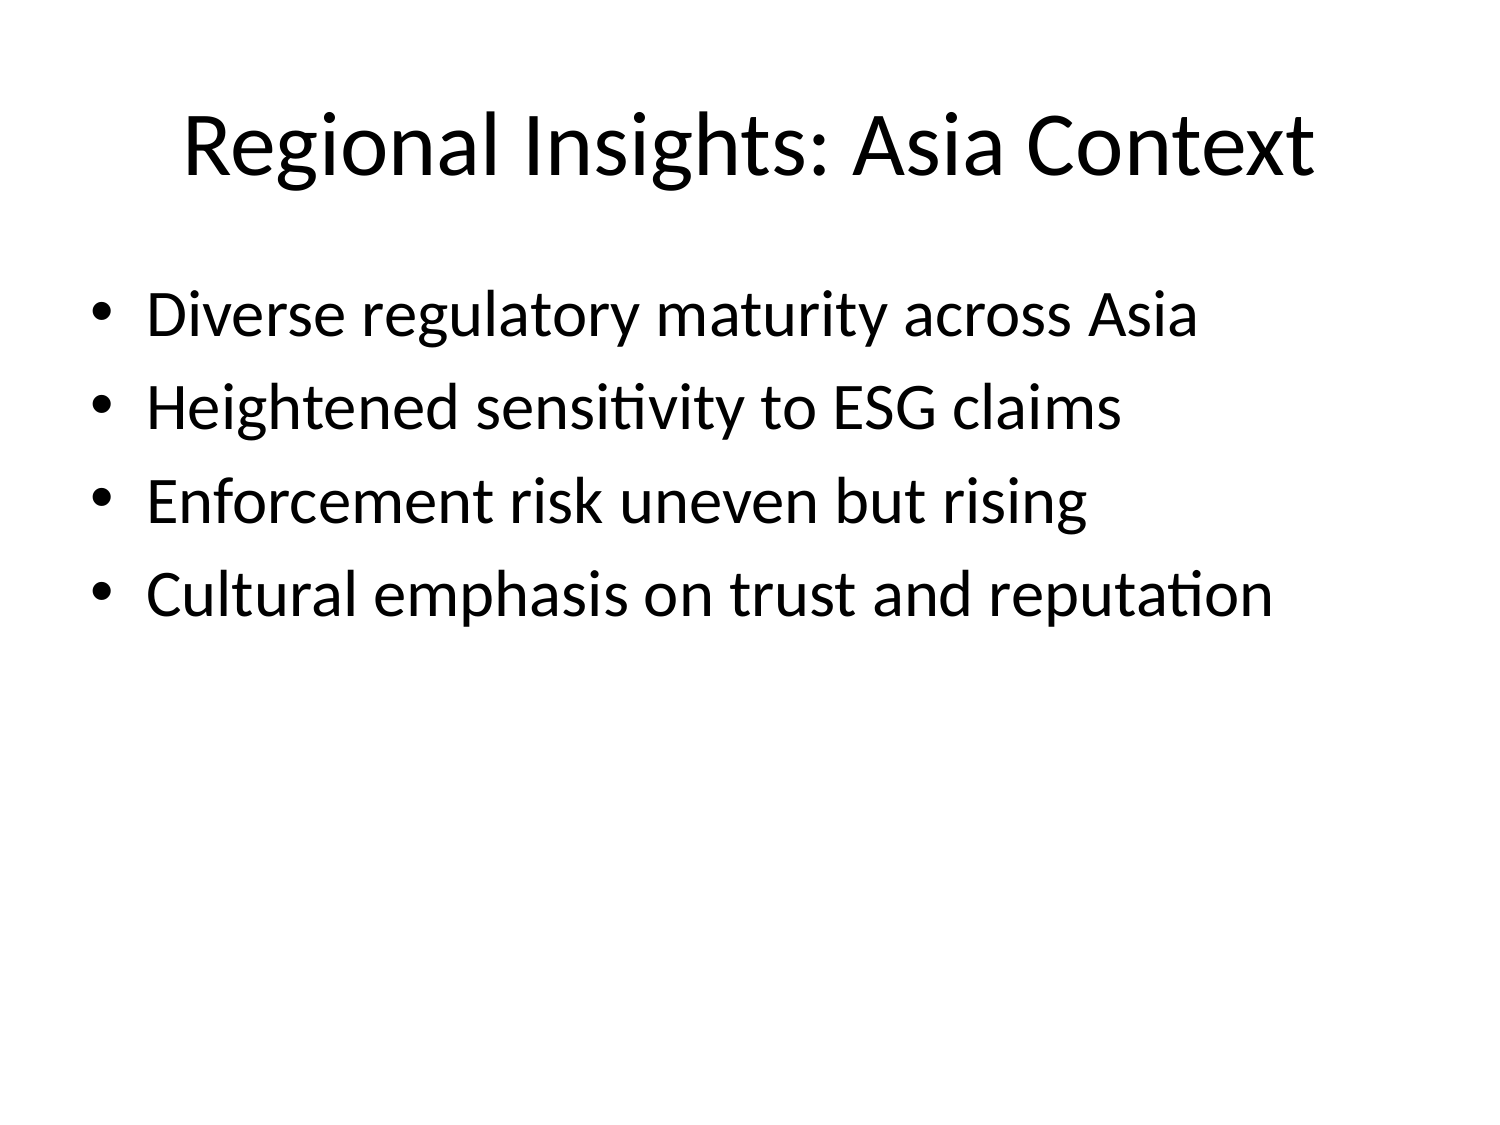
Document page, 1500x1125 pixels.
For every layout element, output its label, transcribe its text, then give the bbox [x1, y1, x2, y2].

list Diverse regulatory maturity across Asia Heightened sensitivity to ESG claims Enforcement risk uneven but rising Cultural emphasis on trust and reputation [75, 262, 1425, 1005]
title Regional Insights: Asia Context [75, 45, 1425, 233]
